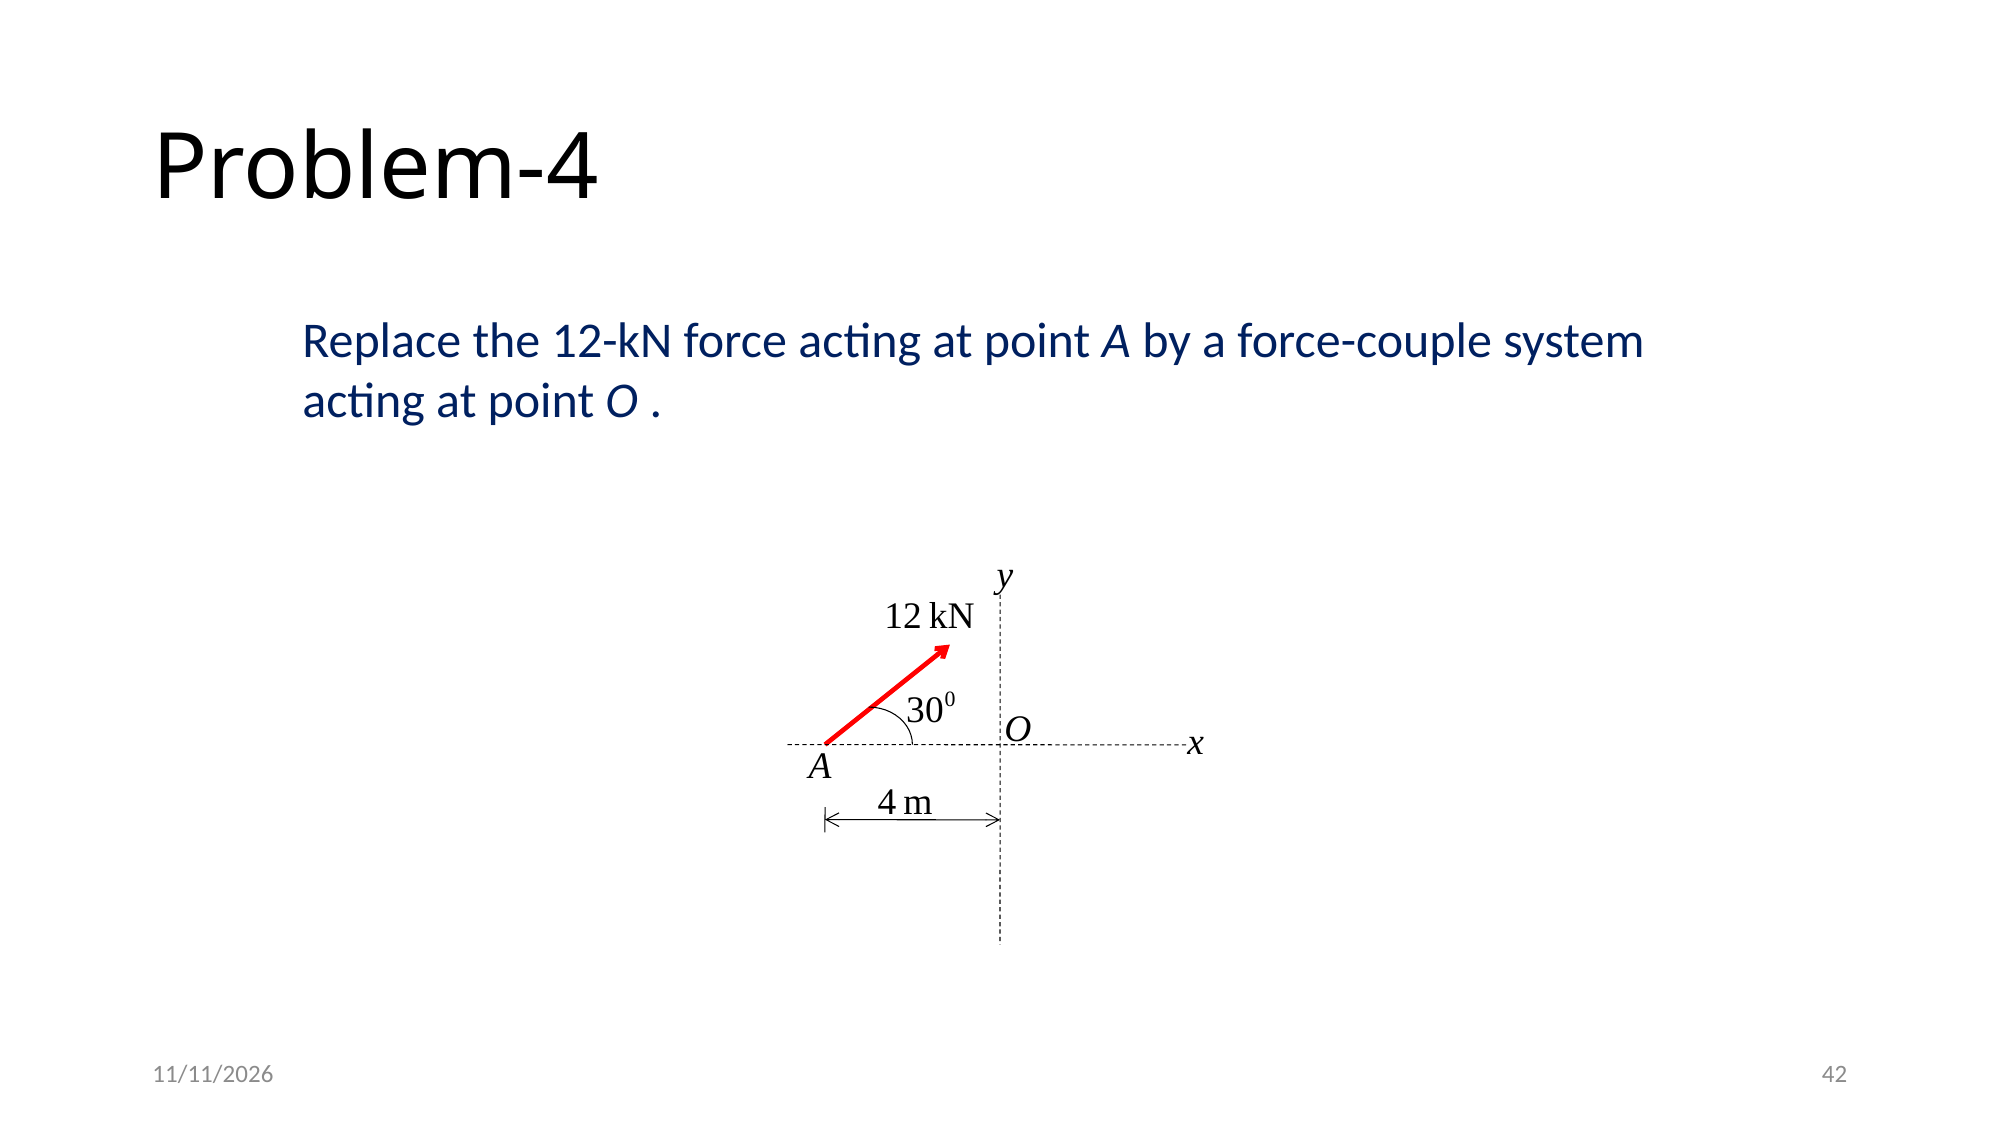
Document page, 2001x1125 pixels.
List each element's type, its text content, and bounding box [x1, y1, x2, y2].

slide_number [137, 1042, 588, 1103]
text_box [787, 562, 1212, 945]
slide_number 42 [1412, 1042, 1863, 1103]
title Problem-4 [137, 59, 1863, 278]
text_box Replace the 12-kN force acting at point A by a force-couple system acting at point O . [287, 299, 1675, 435]
